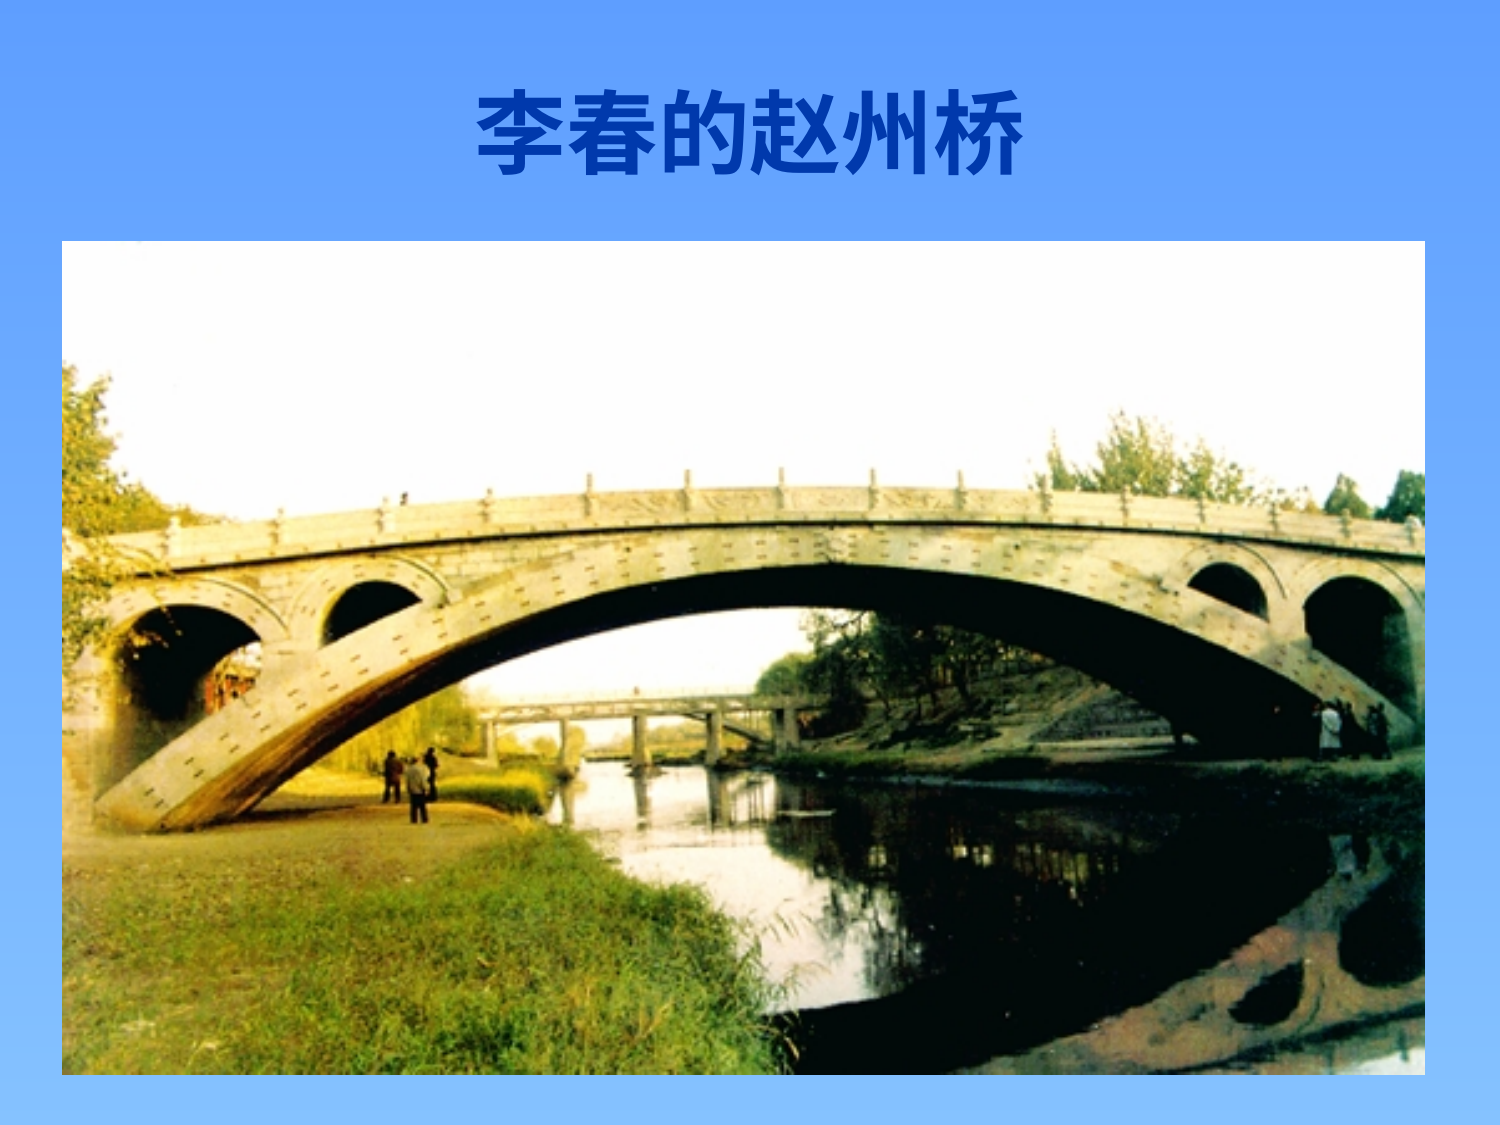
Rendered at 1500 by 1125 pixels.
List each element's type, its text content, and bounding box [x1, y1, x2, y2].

picture [62, 241, 1426, 1076]
title 李春的赵州桥 [49, 37, 1451, 225]
